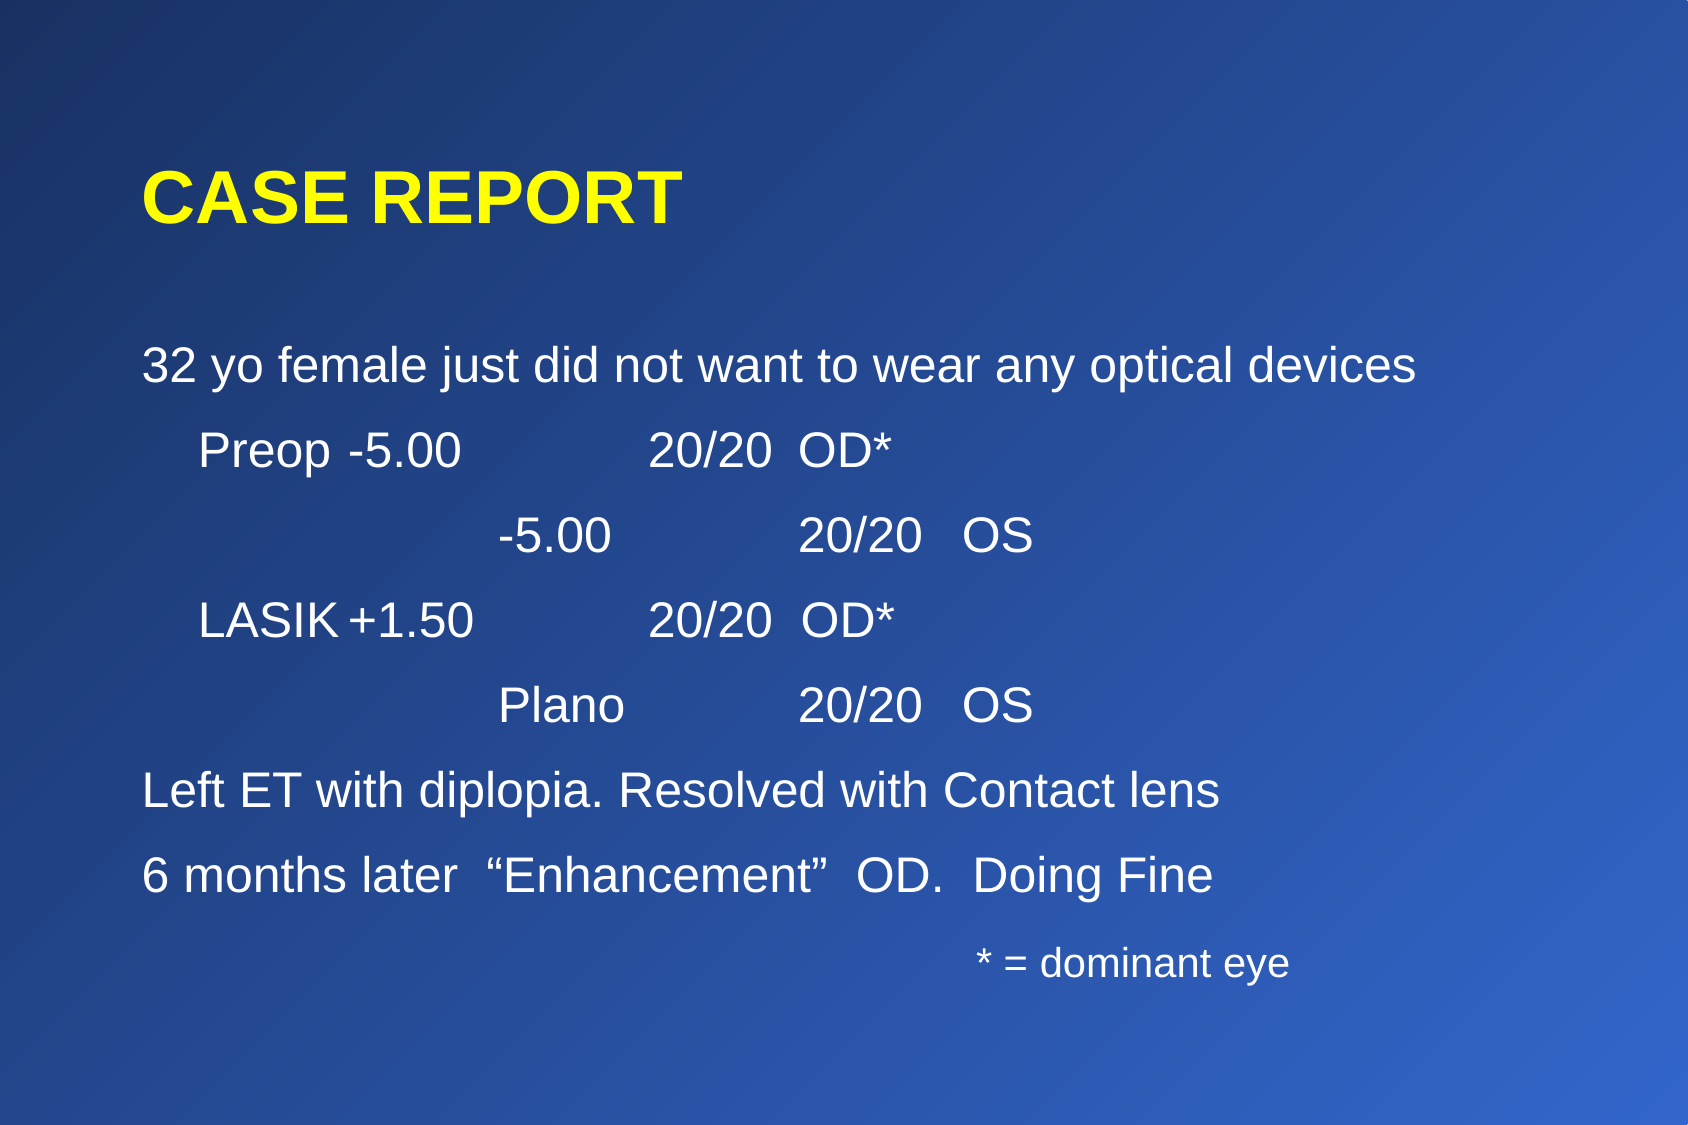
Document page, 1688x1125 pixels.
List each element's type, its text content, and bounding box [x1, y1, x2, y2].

list 32 yo female just did not want to wear any optical devices Preop -5.00 20/20 OD* -5.00 20/20 OS LASIK +1.50 20/20 OD* Plano 20/20 OS Left ET with diplopia. Resolved with Contact lens 6 months later “Enhancement” OD. Doing Fine * = dominant eye [126, 324, 1538, 1050]
title CASE REPORT [126, 99, 1561, 288]
